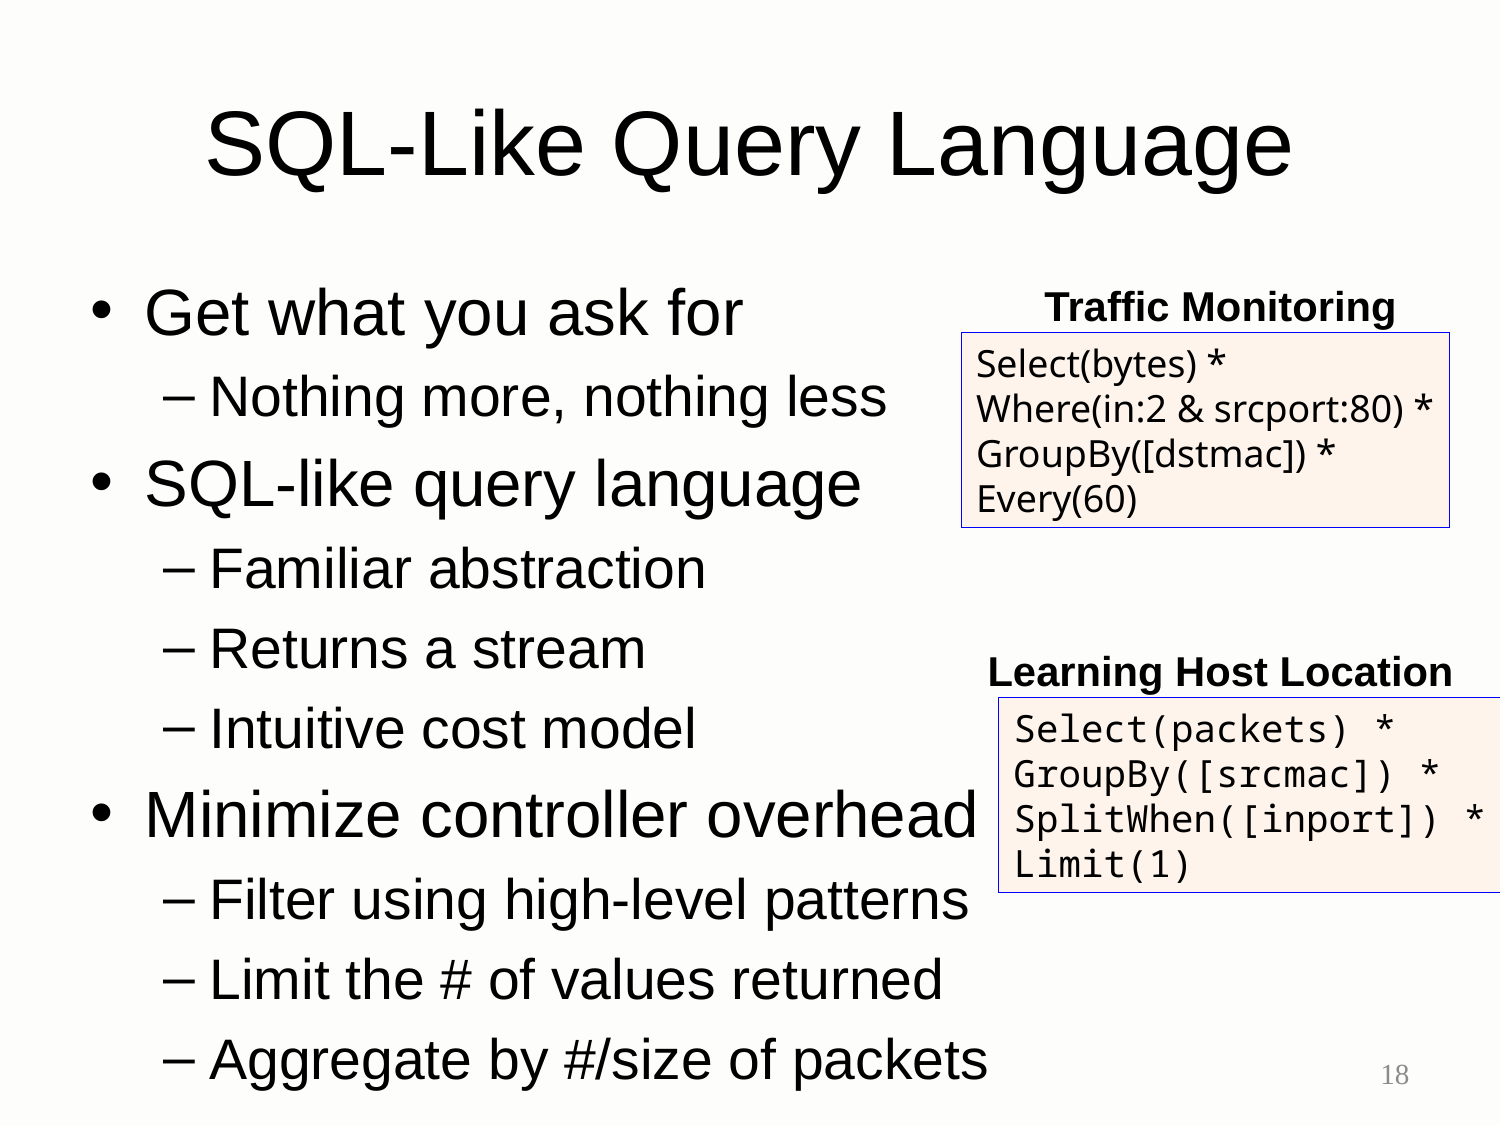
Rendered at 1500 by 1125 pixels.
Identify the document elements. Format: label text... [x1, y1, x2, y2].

slide_number 18 [1074, 1042, 1425, 1103]
text_box Select(packets) * GroupBy([srcmac]) * SplitWhen([inport]) * Limit(1) [998, 697, 1500, 893]
text_box Learning Host Location [972, 637, 1469, 703]
text_box Select(bytes) * Where(in:2 & srcport:80) * GroupBy([dstmac]) * Every(60) [961, 332, 1450, 528]
title SQL-Like Query Language [75, 45, 1425, 233]
list Get what you ask for Nothing more, nothing less SQL-like query language Familiar abstraction Returns a stream Intuitive cost model Minimize controller overhead Filter using high-level patterns Limit the # of values returned Aggregate by #/size of packets [75, 262, 1425, 1103]
text_box Traffic Monitoring [1029, 271, 1412, 337]
